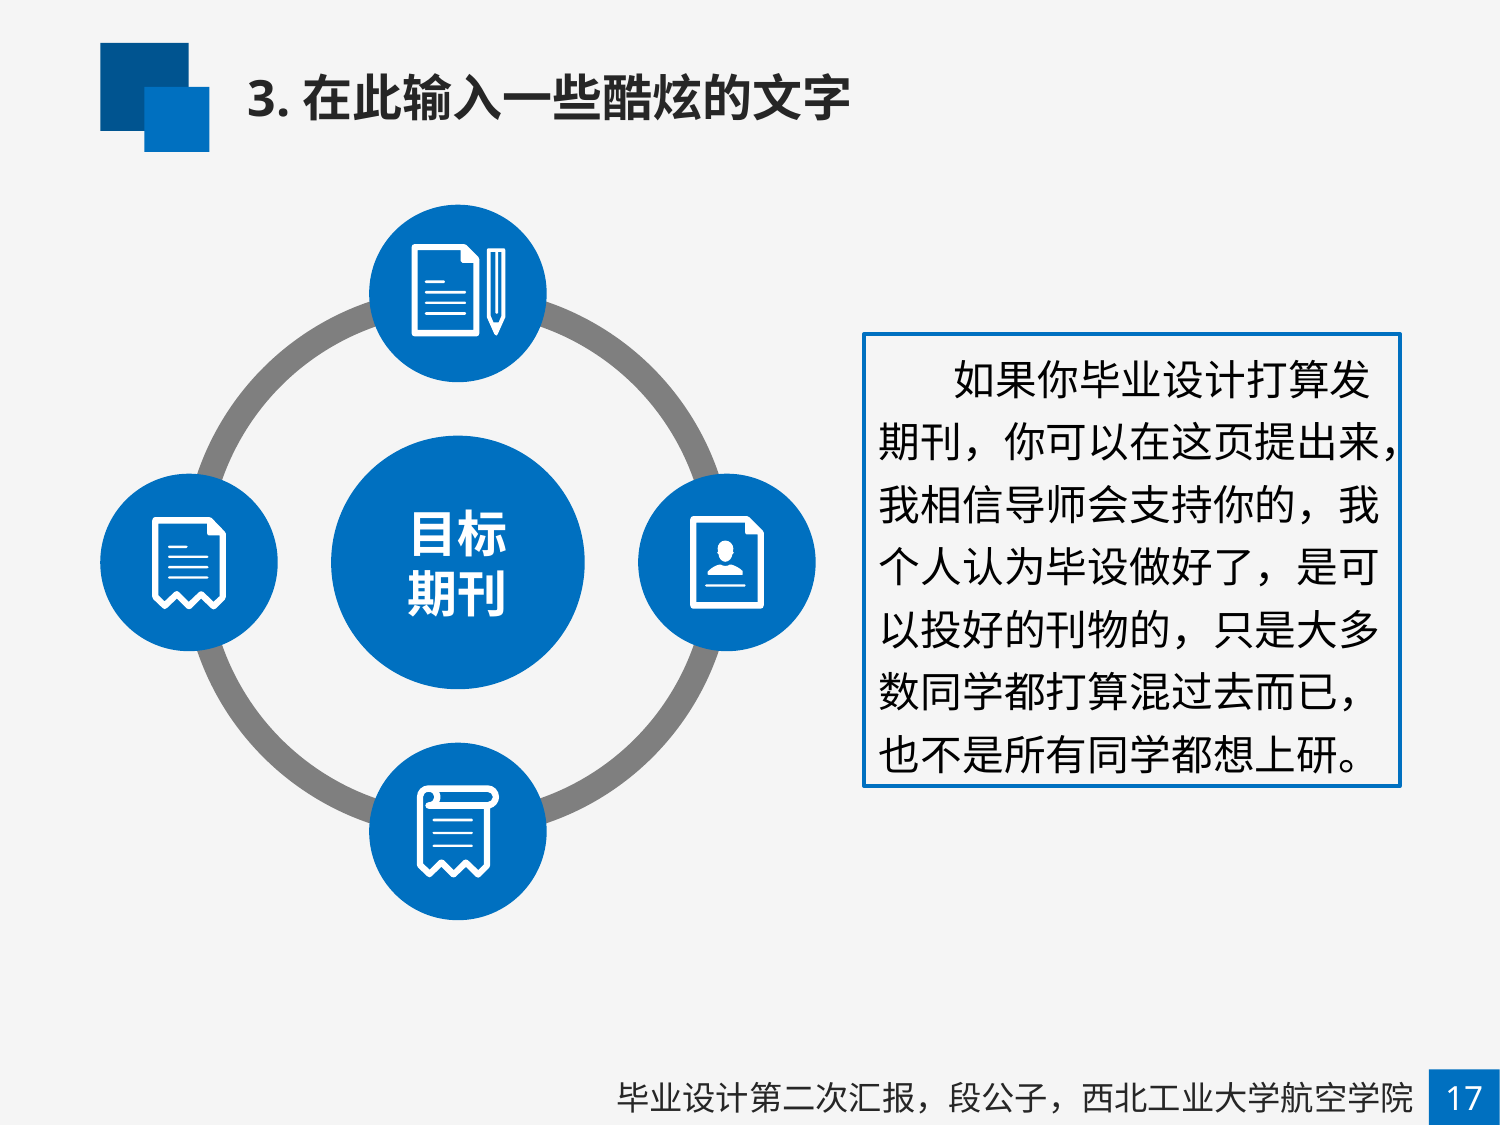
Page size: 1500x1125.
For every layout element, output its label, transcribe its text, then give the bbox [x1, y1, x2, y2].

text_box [200, 1069, 1500, 1125]
text_box 3.在此输入一些酷炫的文字 [232, 59, 1400, 135]
text_box 如果你毕业设计打算发期刊，你可以在这页提出来，我相信导师会支持你的，我个人认为毕设做好了，是可以投好的刊物的，只是大多数同学都打算混过去而已，也不是所有同学都想上研。 [864, 333, 1400, 787]
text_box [100, 204, 816, 921]
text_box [100, 42, 210, 152]
